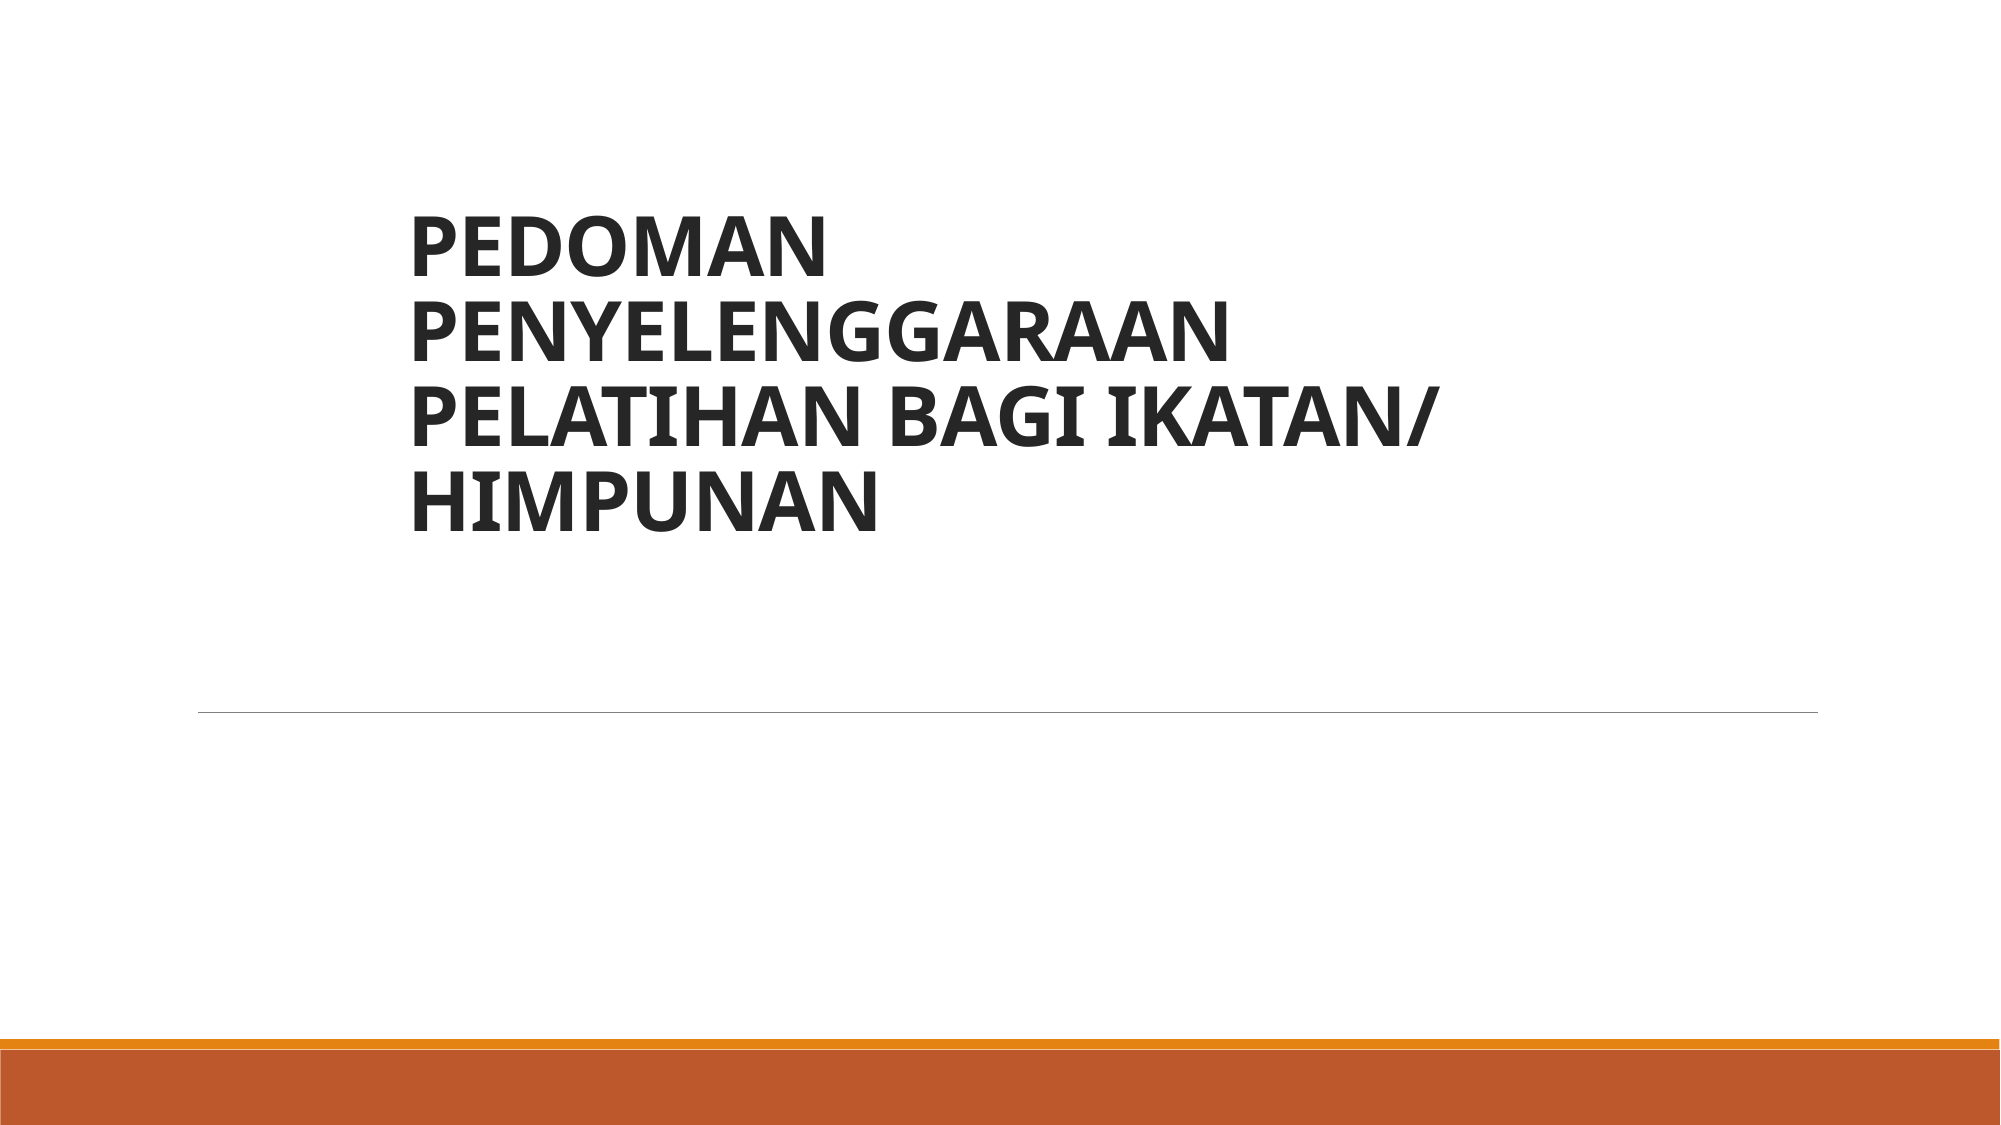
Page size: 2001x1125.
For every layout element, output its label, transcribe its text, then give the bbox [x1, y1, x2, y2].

title PEDOMAN PENYELENGGARAAN PELATIHAN BAGI IKATAN/ HIMPUNAN [392, 306, 1637, 556]
